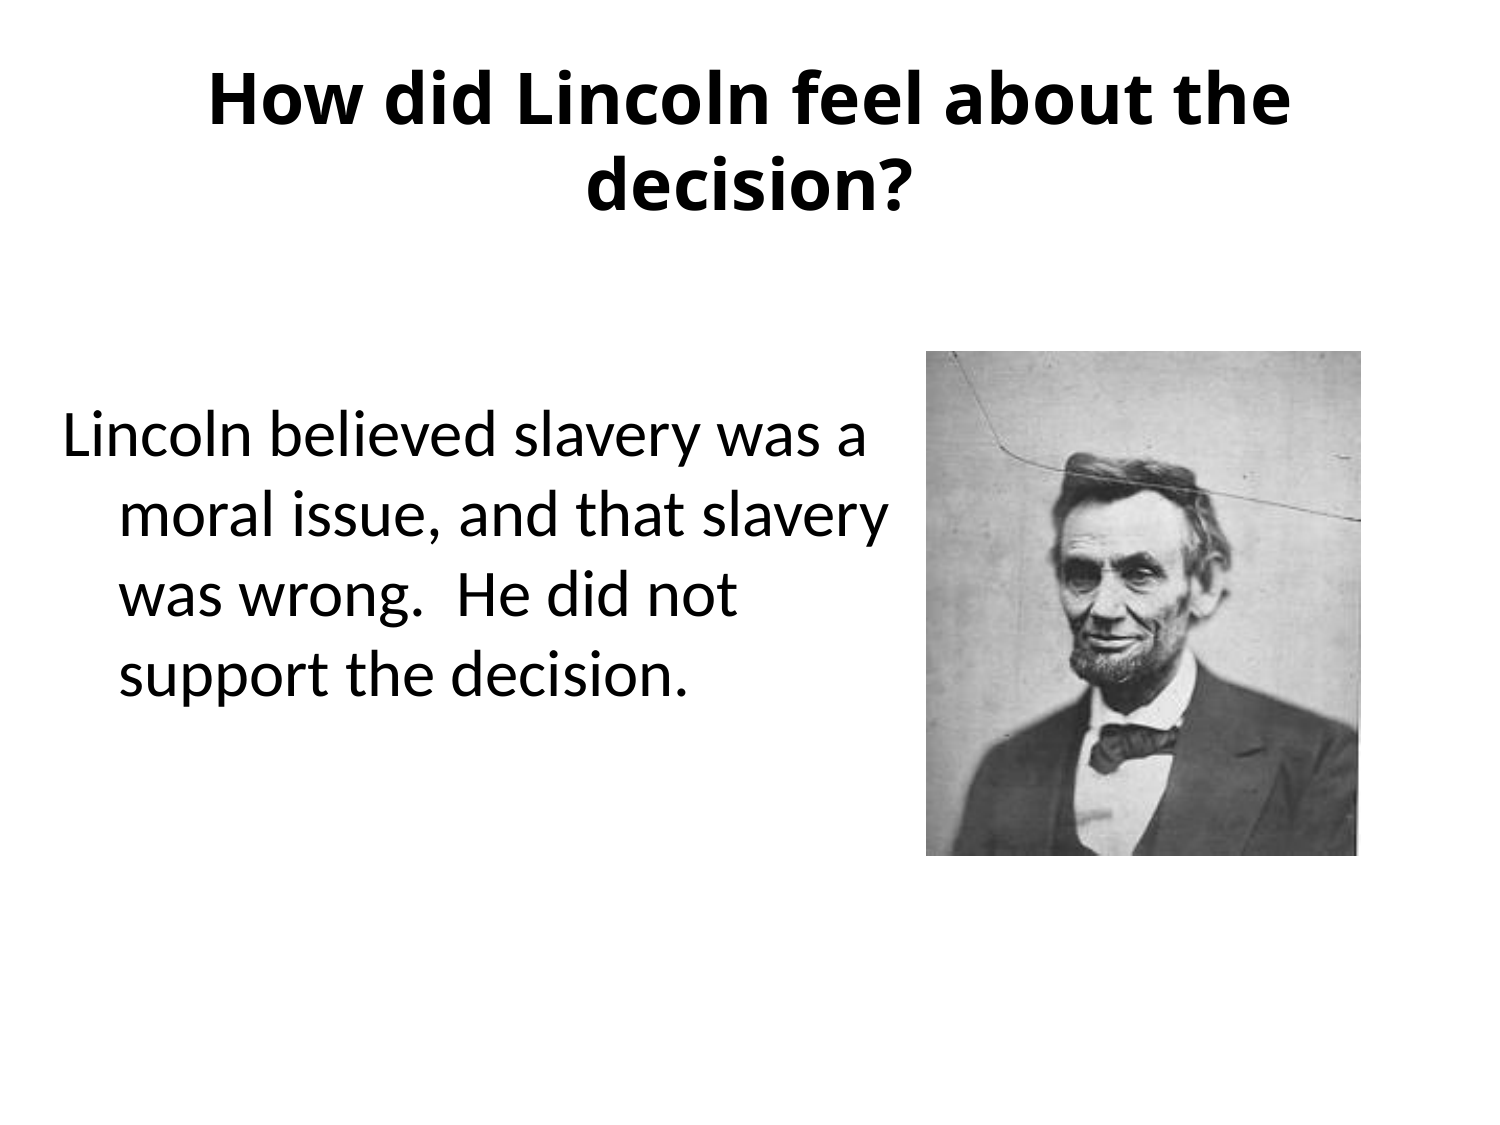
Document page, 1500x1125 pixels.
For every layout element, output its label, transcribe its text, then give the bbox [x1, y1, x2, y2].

picture [926, 351, 1361, 856]
title How did Lincoln feel about the decision? [75, 45, 1425, 233]
list Lincoln believed slavery was a moral issue, and that slavery was wrong. He did not support the decision. [47, 382, 927, 1125]
